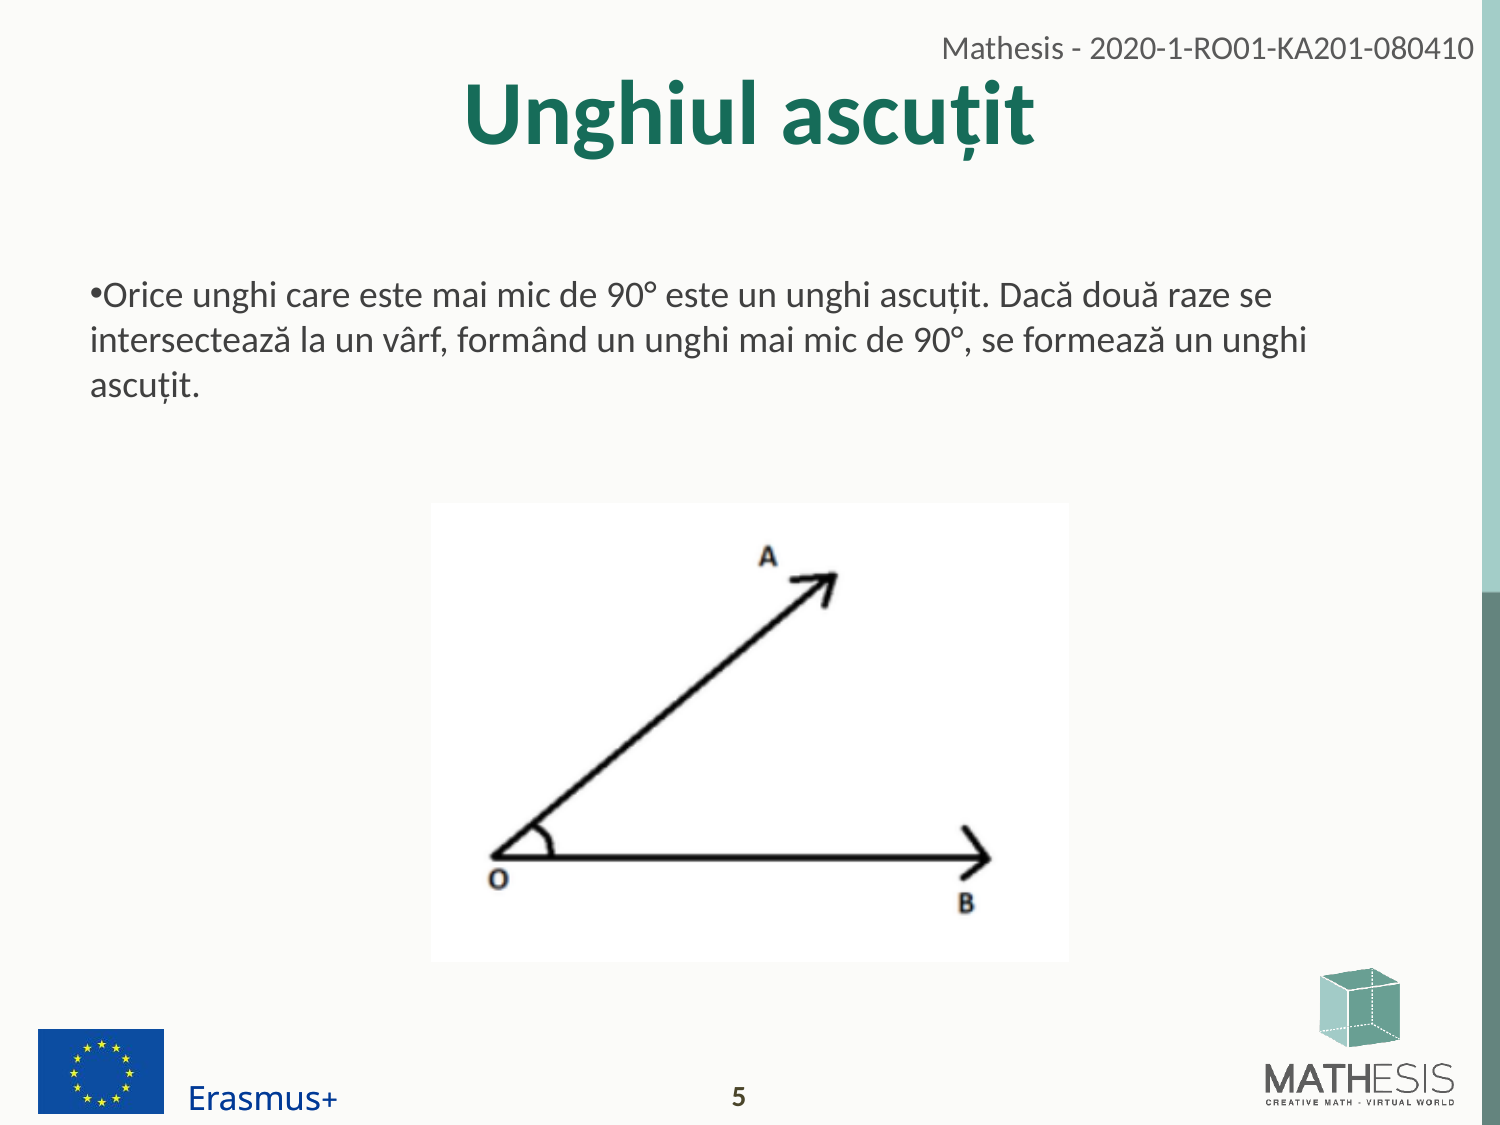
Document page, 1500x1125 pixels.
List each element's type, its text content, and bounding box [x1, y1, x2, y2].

picture [431, 503, 1069, 962]
title Unghiul ascuţit [75, 45, 1425, 233]
picture [38, 1029, 164, 1114]
list Orice unghi care este mai mic de 90° este un unghi ascuțit. Dacă două raze se intersectează la un vârf, formând un unghi mai mic de 90°, se formează un unghi ascuțit. [75, 262, 1425, 1005]
